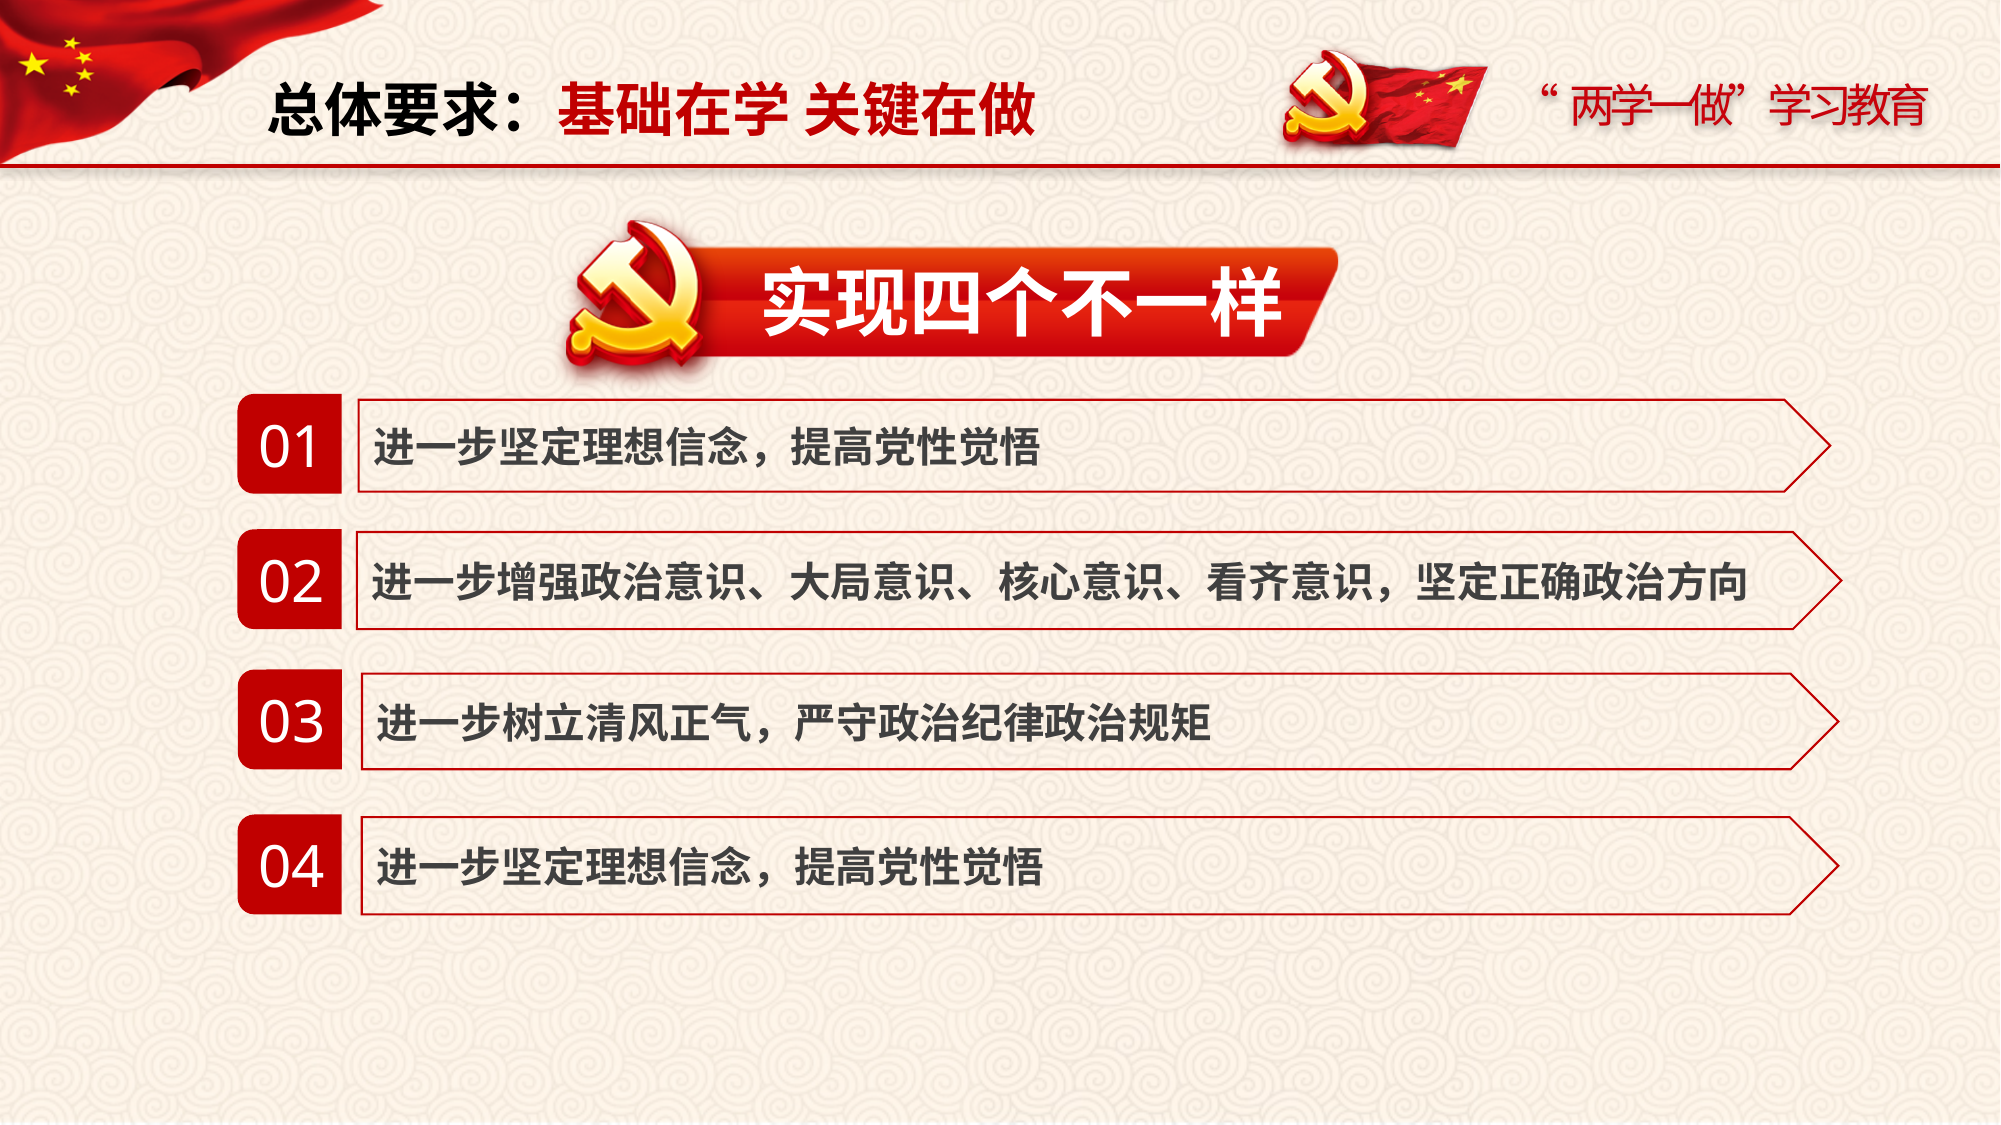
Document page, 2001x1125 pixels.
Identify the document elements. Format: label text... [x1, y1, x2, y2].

text_box 进一步坚定理想信念，提高党性觉悟 [357, 398, 1832, 493]
text_box 04 [236, 813, 343, 916]
picture [0, 0, 2001, 1125]
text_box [524, 194, 1347, 394]
text_box 进一步增强政治意识、大局意识、核心意识、看齐意识，坚定正确政治方向 [355, 530, 1843, 631]
text_box 进一步坚定理想信念，提高党性觉悟 [360, 816, 1840, 916]
list 总体要求：基础在学 关键在做 [251, 73, 1082, 144]
text_box 02 [236, 528, 343, 631]
text_box 进一步树立清风正气，严守政治纪律政治规矩 [360, 672, 1840, 771]
text_box 01 [236, 392, 343, 495]
text_box 03 [236, 668, 343, 771]
